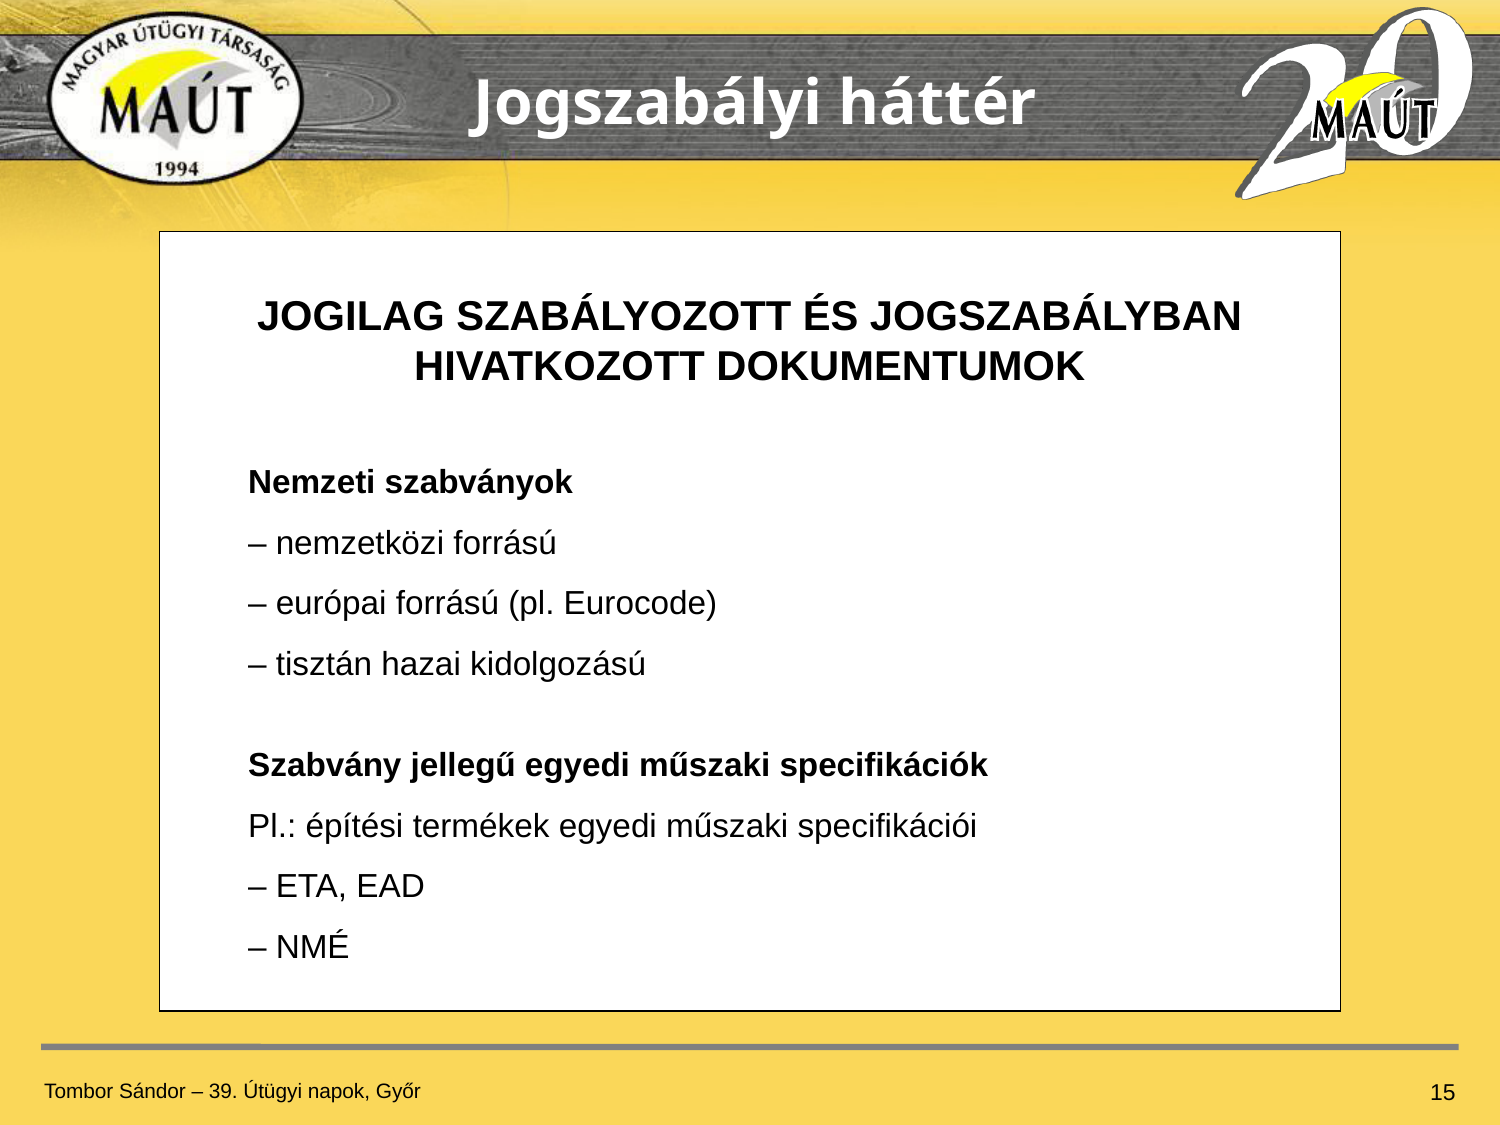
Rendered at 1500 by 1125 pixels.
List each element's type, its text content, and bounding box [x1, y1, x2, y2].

text_box Jogszabályi háttér [277, 54, 1235, 145]
picture [0, 0, 1500, 1125]
text_box JOGILAG SZABÁLYOZOTT ÉS JOGSZABÁLYBAN HIVATKOZOTT DOKUMENTUMOK Nemzeti szabványok – nemzetközi forrású – európai forrású (pl. Eurocode) – tisztán hazai kidolgozású Szabvány jellegű egyedi műszaki specifikációk Pl.: építési termékek egyedi műszaki specifikációi – ETA, EAD – NMÉ [159, 231, 1341, 1012]
text_box [29, 207, 1471, 291]
